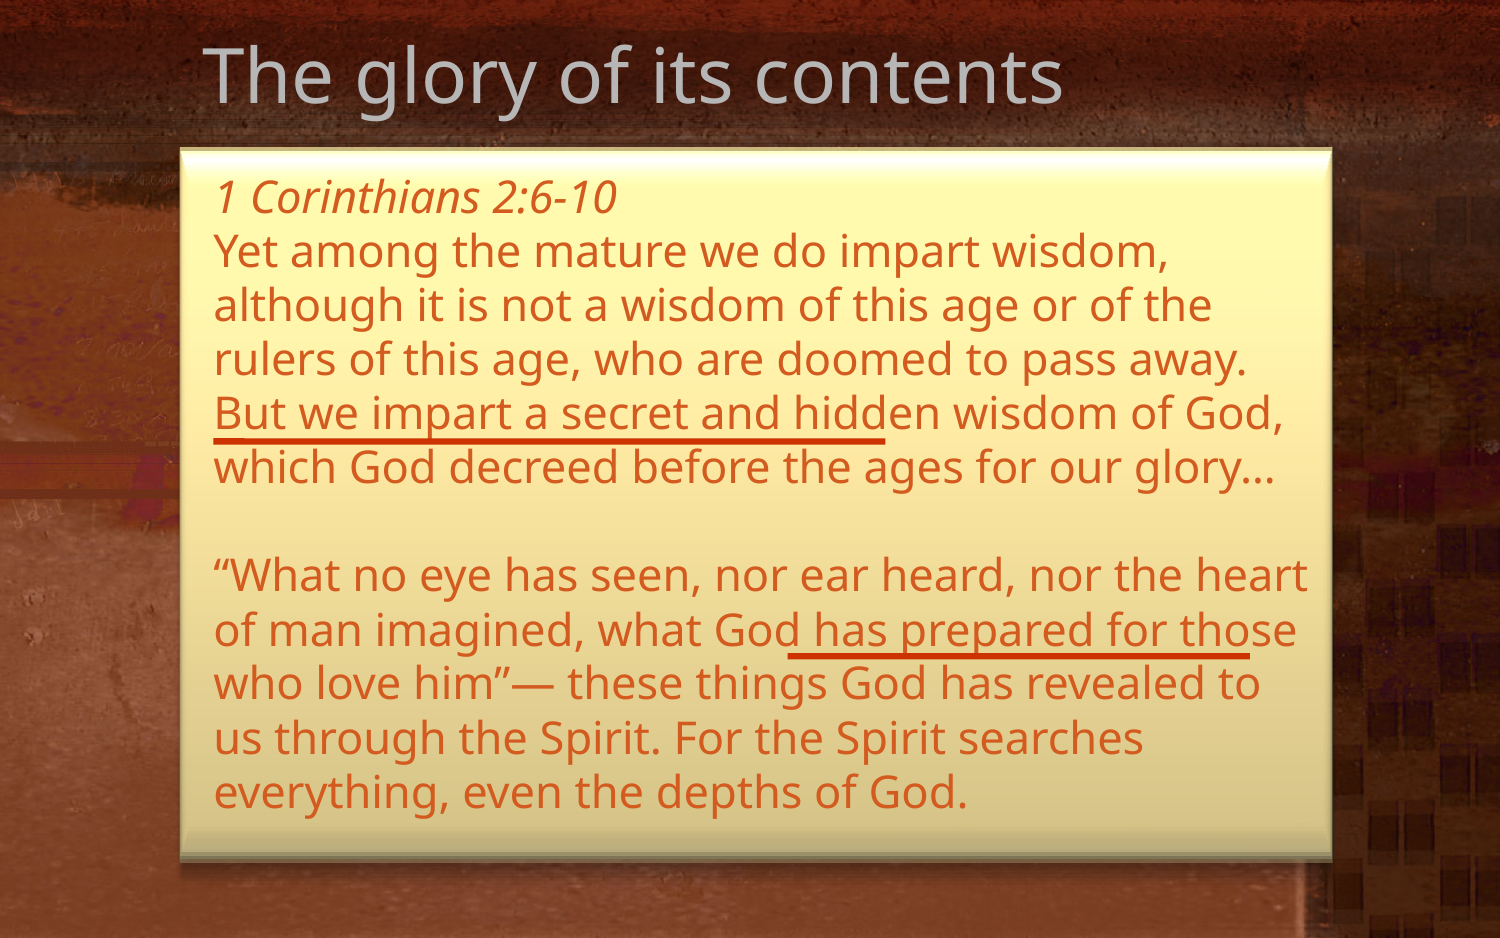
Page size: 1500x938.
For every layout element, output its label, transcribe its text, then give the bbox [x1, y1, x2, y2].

text_box The glory of its contents [187, 0, 1334, 102]
picture [0, 0, 1500, 938]
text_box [155, 103, 1355, 907]
